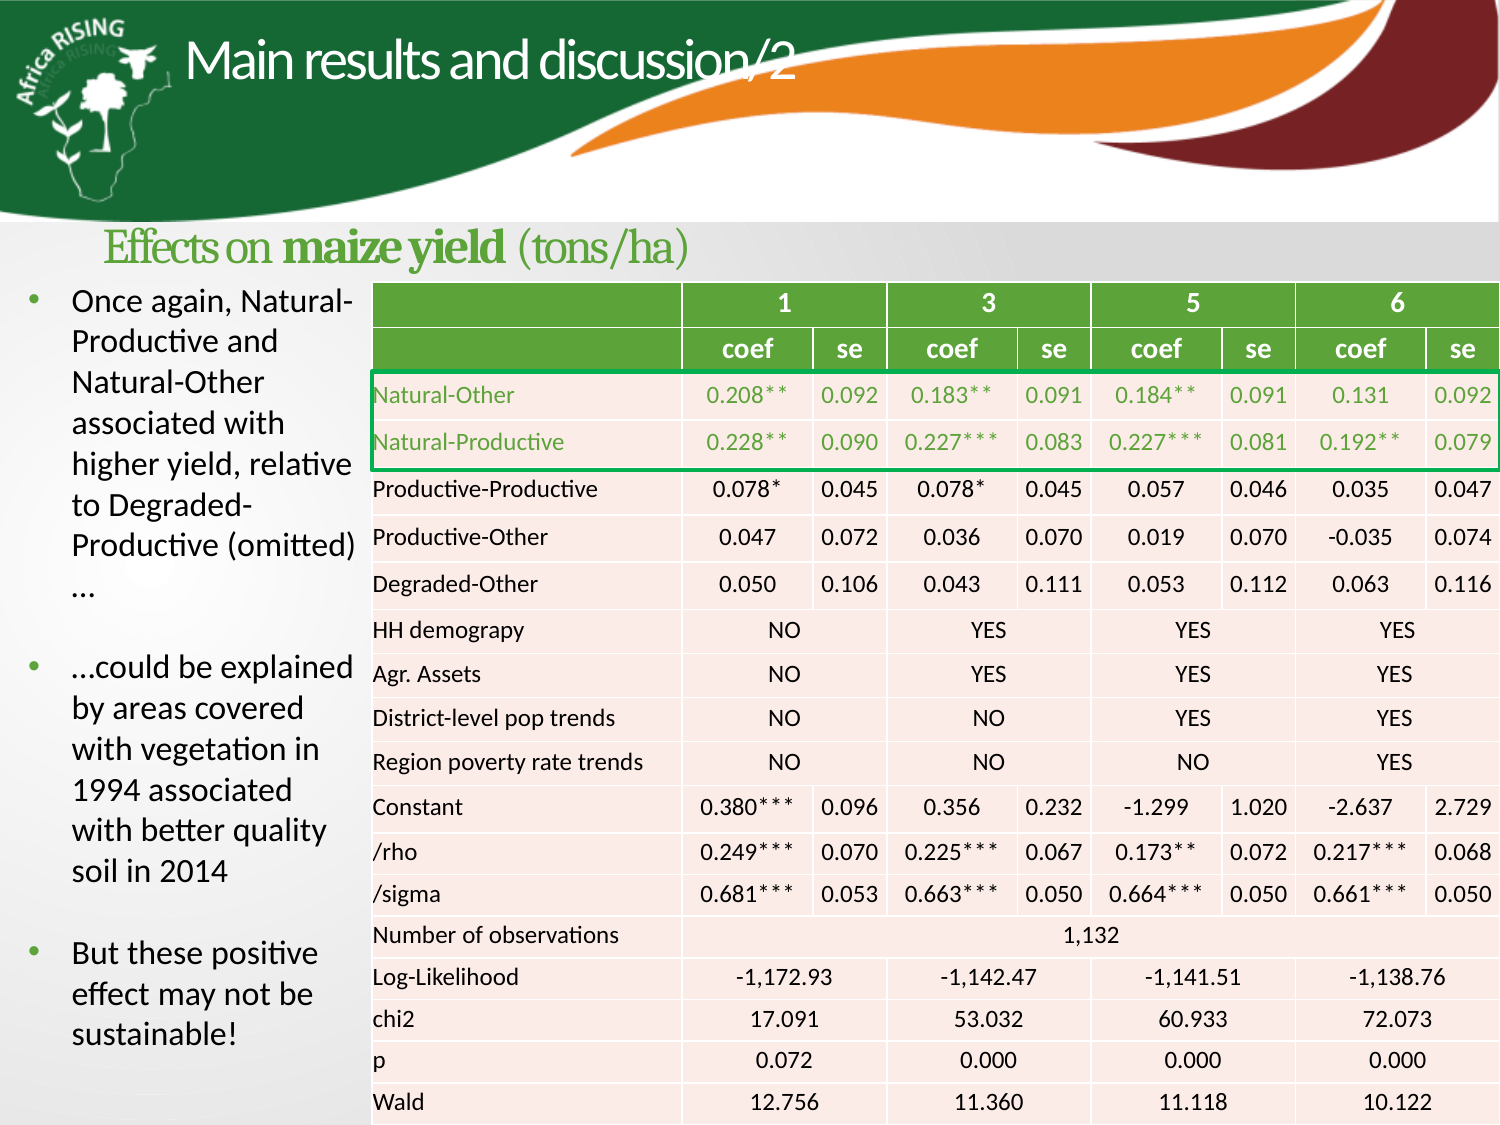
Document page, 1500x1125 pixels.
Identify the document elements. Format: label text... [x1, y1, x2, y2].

table_cell YES [1092, 610, 1295, 653]
table_cell Agr. Assets [373, 654, 681, 697]
table_cell coef [888, 328, 1017, 369]
table_cell 0.380*** [683, 786, 812, 832]
table_cell se [1018, 328, 1090, 369]
table_cell Productive-Other [373, 516, 681, 561]
table_cell NO [683, 742, 886, 785]
table_cell 0.050 [1018, 875, 1090, 915]
table_cell YES [1296, 698, 1499, 741]
table_cell NO [683, 654, 886, 697]
table_cell District-level pop trends [373, 698, 681, 741]
text_box Effects on maize yield (tons/ha) [102, 207, 1196, 282]
table_cell YES [1092, 654, 1295, 697]
table_cell 0.067 [1018, 834, 1090, 874]
table_cell se [1223, 328, 1295, 369]
table_header 3 [888, 283, 1090, 327]
table_cell 60.933 [1092, 1000, 1295, 1040]
table_cell 0.047 [683, 516, 812, 561]
table_cell 0.096 [814, 786, 886, 832]
table_cell 1.020 [1223, 786, 1295, 832]
table_cell 0.217*** [1296, 834, 1425, 874]
table_cell YES [1092, 698, 1295, 741]
table_cell 0.663*** [888, 875, 1017, 915]
table_cell 0.045 [814, 472, 886, 514]
table_cell 0.664*** [1092, 875, 1221, 915]
table_cell 0.356 [888, 786, 1017, 832]
table_cell 0.036 [888, 516, 1017, 561]
table_cell 0.072 [683, 1042, 886, 1082]
table_cell 0.000 [1092, 1042, 1295, 1082]
table_cell -2.637 [1296, 786, 1425, 832]
table_cell 0.046 [1223, 472, 1295, 514]
table_cell 0.106 [814, 563, 886, 609]
table_cell 0.050 [683, 563, 812, 609]
table_cell se [814, 328, 886, 369]
table_cell 0.053 [1092, 563, 1221, 609]
table_cell NO [888, 698, 1090, 741]
table_cell 0.070 [1018, 516, 1090, 561]
table_cell 0.072 [814, 516, 886, 561]
table_cell 72.073 [1296, 1000, 1499, 1040]
table_cell -1.299 [1092, 786, 1221, 832]
table_cell [373, 328, 681, 369]
table_cell 53.032 [888, 1000, 1090, 1040]
table_cell -1,141.51 [1092, 959, 1295, 999]
table_cell 0.053 [814, 875, 886, 915]
table_header 1 [683, 283, 886, 327]
table_cell 11.118 [1092, 1084, 1295, 1124]
table_cell -1,142.47 [888, 959, 1090, 999]
table_header [373, 283, 681, 327]
table_cell 0.112 [1223, 563, 1295, 609]
table_cell 0.074 [1427, 516, 1499, 561]
table_cell /rho [373, 834, 681, 874]
picture [0, 0, 1499, 222]
table_cell Degraded-Other [373, 563, 681, 609]
table_cell 0.111 [1018, 563, 1090, 609]
table_cell YES [1296, 654, 1499, 697]
table_cell 0.068 [1427, 834, 1499, 874]
table_cell 0.047 [1427, 472, 1499, 514]
table_cell HH demograpy [373, 610, 681, 653]
table_cell coef [1092, 328, 1221, 369]
table_cell 0.043 [888, 563, 1017, 609]
text_box Once again, Natural-Productive and Natural-Other associated with higher yield, relative to Degraded-Productive (omitted)… …could be explained by areas covered with vegetation in 1994 associated with better quality soil in 2014 But these positive effect may not be sustainable! [13, 270, 371, 1125]
table_cell 0.050 [1223, 875, 1295, 915]
table_cell Log-Likelihood [373, 959, 681, 999]
table_cell 0.070 [814, 834, 886, 874]
table_cell Constant [373, 786, 681, 832]
table_cell 11.360 [888, 1084, 1090, 1124]
table_cell 0.035 [1296, 472, 1425, 514]
table_cell 0.063 [1296, 563, 1425, 609]
table_cell 0.232 [1018, 786, 1090, 832]
table_cell YES [888, 610, 1090, 653]
table_cell NO [683, 610, 886, 653]
table_cell Productive-Productive [373, 472, 681, 514]
table_cell 0.173** [1092, 834, 1221, 874]
table_cell p [373, 1042, 681, 1082]
table_cell 0.070 [1223, 516, 1295, 561]
table_cell 0.000 [888, 1042, 1090, 1082]
table_cell 2.729 [1427, 786, 1499, 832]
table_cell 0.249*** [683, 834, 812, 874]
table_cell NO [683, 698, 886, 741]
table_cell YES [1296, 610, 1499, 653]
table_cell 0.078* [683, 472, 812, 514]
table_header 6 [1296, 283, 1499, 327]
table_cell -1,138.76 [1296, 959, 1499, 999]
table_cell 12.756 [683, 1084, 886, 1124]
table_cell NO [888, 742, 1090, 785]
table_cell 0.661*** [1296, 875, 1425, 915]
table_cell 0.225*** [888, 834, 1017, 874]
table_cell 0.681*** [683, 875, 812, 915]
table_cell 1,132 [683, 917, 1499, 957]
table_cell chi2 [373, 1000, 681, 1040]
table_cell /sigma [373, 875, 681, 915]
table_cell -1,172.93 [683, 959, 886, 999]
table_cell 0.057 [1092, 472, 1221, 514]
table_cell 10.122 [1296, 1084, 1499, 1124]
table_cell 17.091 [683, 1000, 886, 1040]
table_cell 0.045 [1018, 472, 1090, 514]
table_header 5 [1092, 283, 1295, 327]
table_cell YES [888, 654, 1090, 697]
table_cell Wald [373, 1084, 681, 1124]
table_cell 0.000 [1296, 1042, 1499, 1082]
table_cell coef [1296, 328, 1425, 369]
text_box [370, 369, 1500, 472]
table_cell 0.072 [1223, 834, 1295, 874]
table_cell 0.050 [1427, 875, 1499, 915]
table_cell 0.078* [888, 472, 1017, 514]
table_cell se [1427, 328, 1499, 369]
table_cell Region poverty rate trends [373, 742, 681, 785]
text_box Main results and discussion/2 [184, 27, 1278, 103]
table_cell Number of observations [373, 917, 681, 957]
table_cell 0.116 [1427, 563, 1499, 609]
table_cell YES [1296, 742, 1499, 785]
table_cell -0.035 [1296, 516, 1425, 561]
table_cell NO [1092, 742, 1295, 785]
table_cell 0.019 [1092, 516, 1221, 561]
table_cell coef [683, 328, 812, 369]
